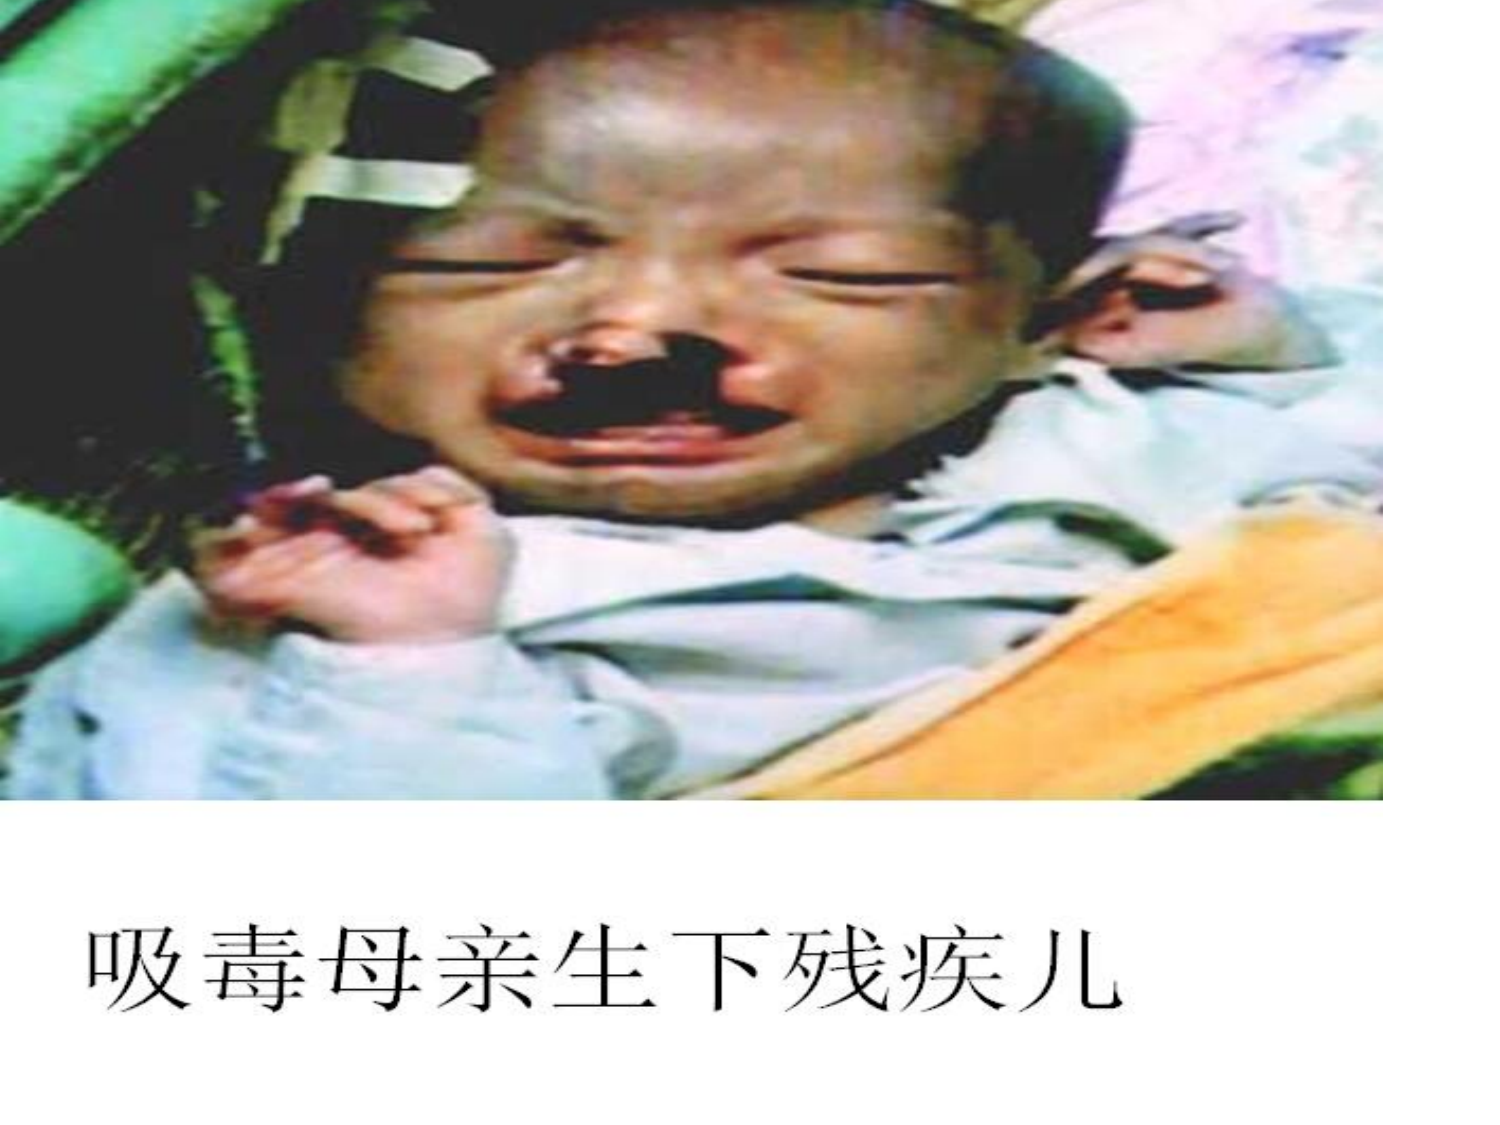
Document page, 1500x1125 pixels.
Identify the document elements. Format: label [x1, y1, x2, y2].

list [0, 0, 1383, 1030]
